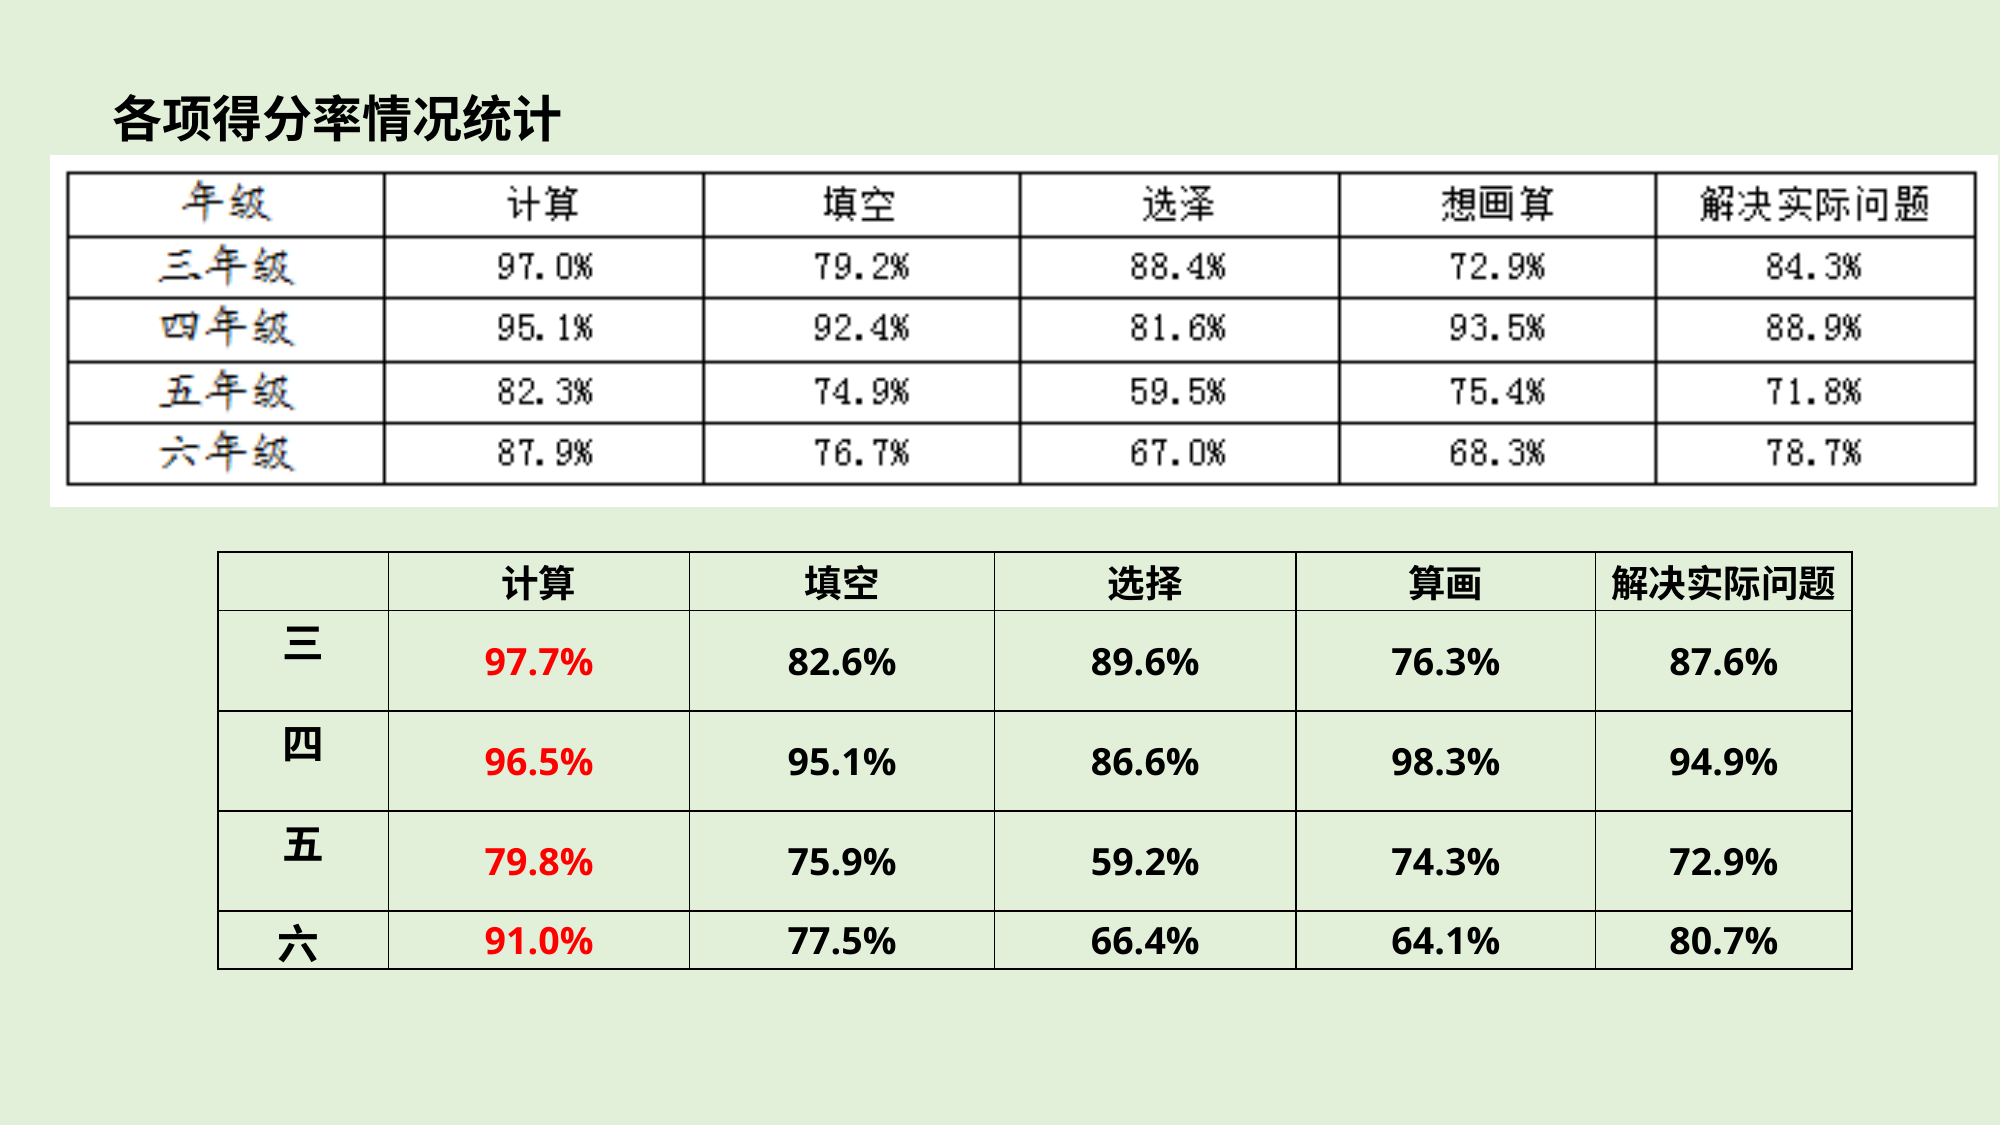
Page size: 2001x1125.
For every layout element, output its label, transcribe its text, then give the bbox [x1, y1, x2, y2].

table_cell 91.0% [389, 912, 689, 968]
table_cell 86.6% [995, 712, 1295, 810]
table_cell 75.9% [690, 812, 994, 910]
table_cell 77.5% [690, 912, 994, 968]
table_cell 74.3% [1297, 812, 1595, 910]
table_header 解决实际问题 [1596, 553, 1851, 610]
picture [50, 155, 1998, 507]
table_cell 79.8% [389, 812, 689, 910]
table_cell 80.7% [1596, 912, 1851, 968]
table_header 选择 [995, 553, 1295, 610]
table_header 计算 [389, 553, 689, 610]
table_cell 六 [219, 912, 388, 968]
table_cell 94.9% [1596, 712, 1851, 810]
table_cell 72.9% [1596, 812, 1851, 910]
table_cell 97.7% [389, 611, 689, 710]
table_cell 五 [219, 812, 388, 910]
table_header 填空 [690, 553, 994, 610]
table_header [219, 553, 388, 610]
table_cell 96.5% [389, 712, 689, 810]
table_cell 87.6% [1596, 611, 1851, 710]
table_cell 四 [219, 712, 388, 810]
table_cell 66.4% [995, 912, 1295, 968]
text_box 各项得分率情况统计 [97, 80, 617, 155]
table_cell 59.2% [995, 812, 1295, 910]
table_cell 89.6% [995, 611, 1295, 710]
table_cell 98.3% [1297, 712, 1595, 810]
table_cell 三 [219, 611, 388, 710]
table_cell 64.1% [1297, 912, 1595, 968]
table_cell 82.6% [690, 611, 994, 710]
table_cell 95.1% [690, 712, 994, 810]
table_cell 76.3% [1297, 611, 1595, 710]
table_header 算画 [1297, 553, 1595, 610]
